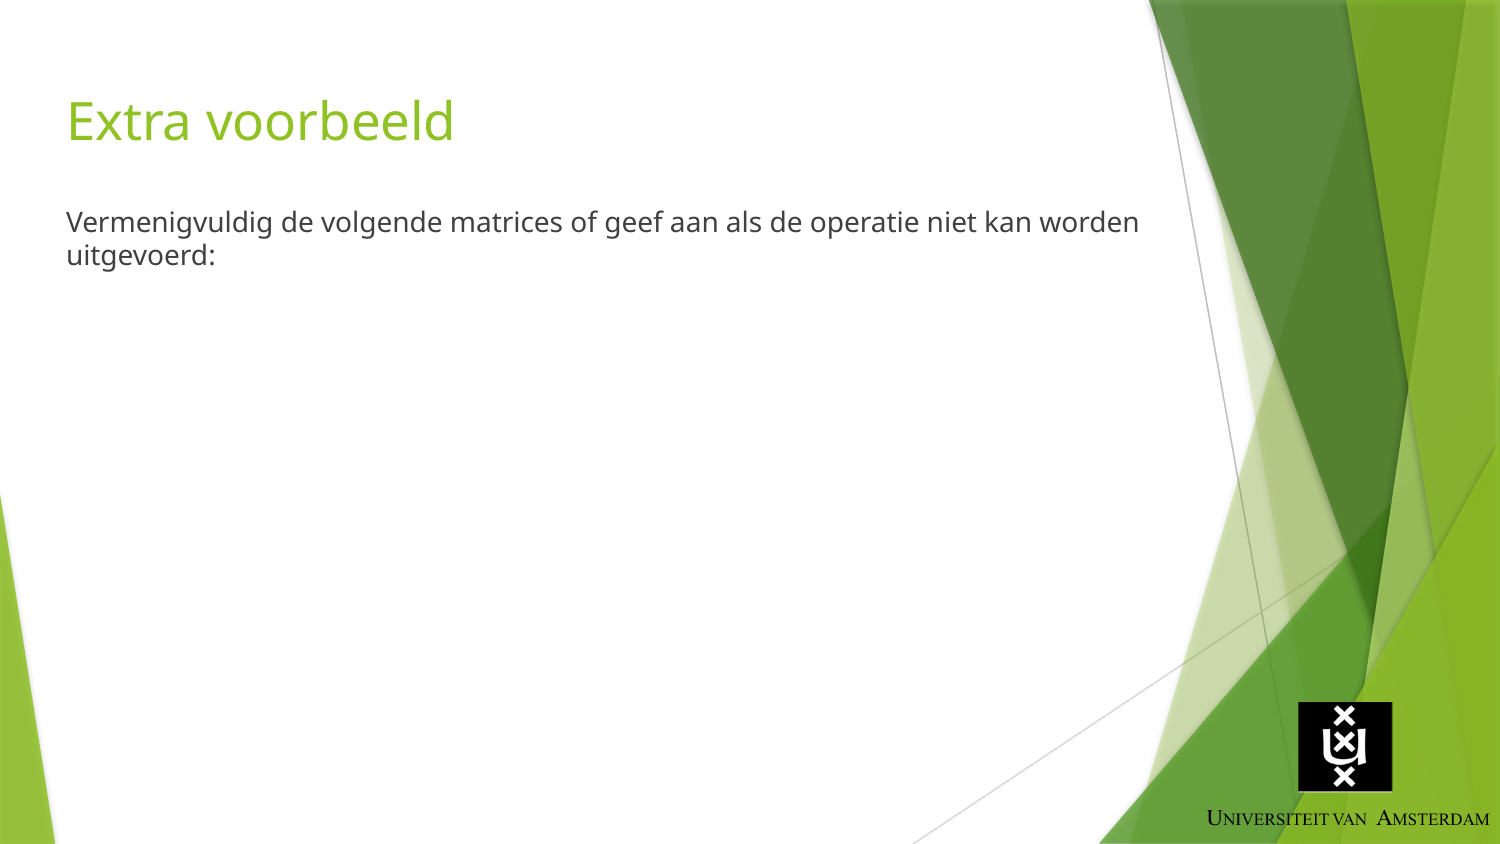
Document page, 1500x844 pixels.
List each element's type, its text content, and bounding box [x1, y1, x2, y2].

picture [1192, 701, 1500, 844]
title Extra voorbeeld [51, 72, 1449, 167]
